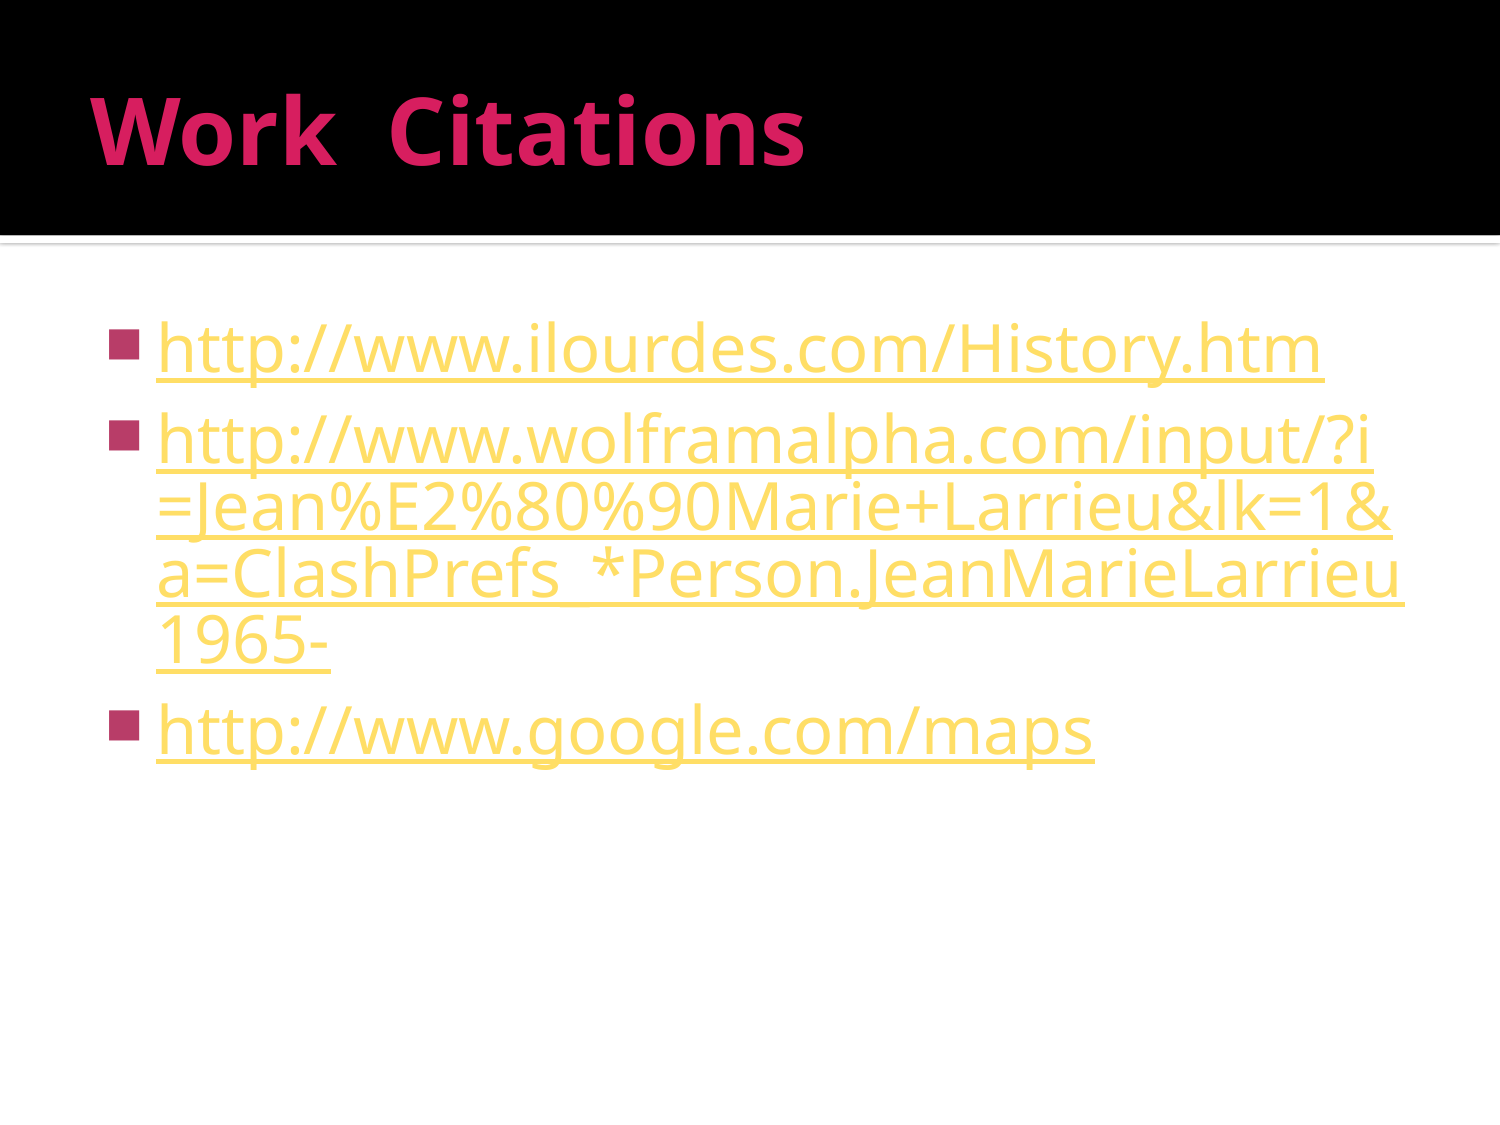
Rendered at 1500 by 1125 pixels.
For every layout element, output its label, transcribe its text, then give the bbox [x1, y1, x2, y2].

list http://www.ilourdes.com/History.htm http://www.wolframalpha.com/input/?i=Jean%E2%80%90Marie+Larrieu&lk=1&a=ClashPrefs_*Person.JeanMarieLarrieu1965- http://www.google.com/maps [75, 291, 1425, 1050]
title Work Citations [75, 25, 1425, 231]
